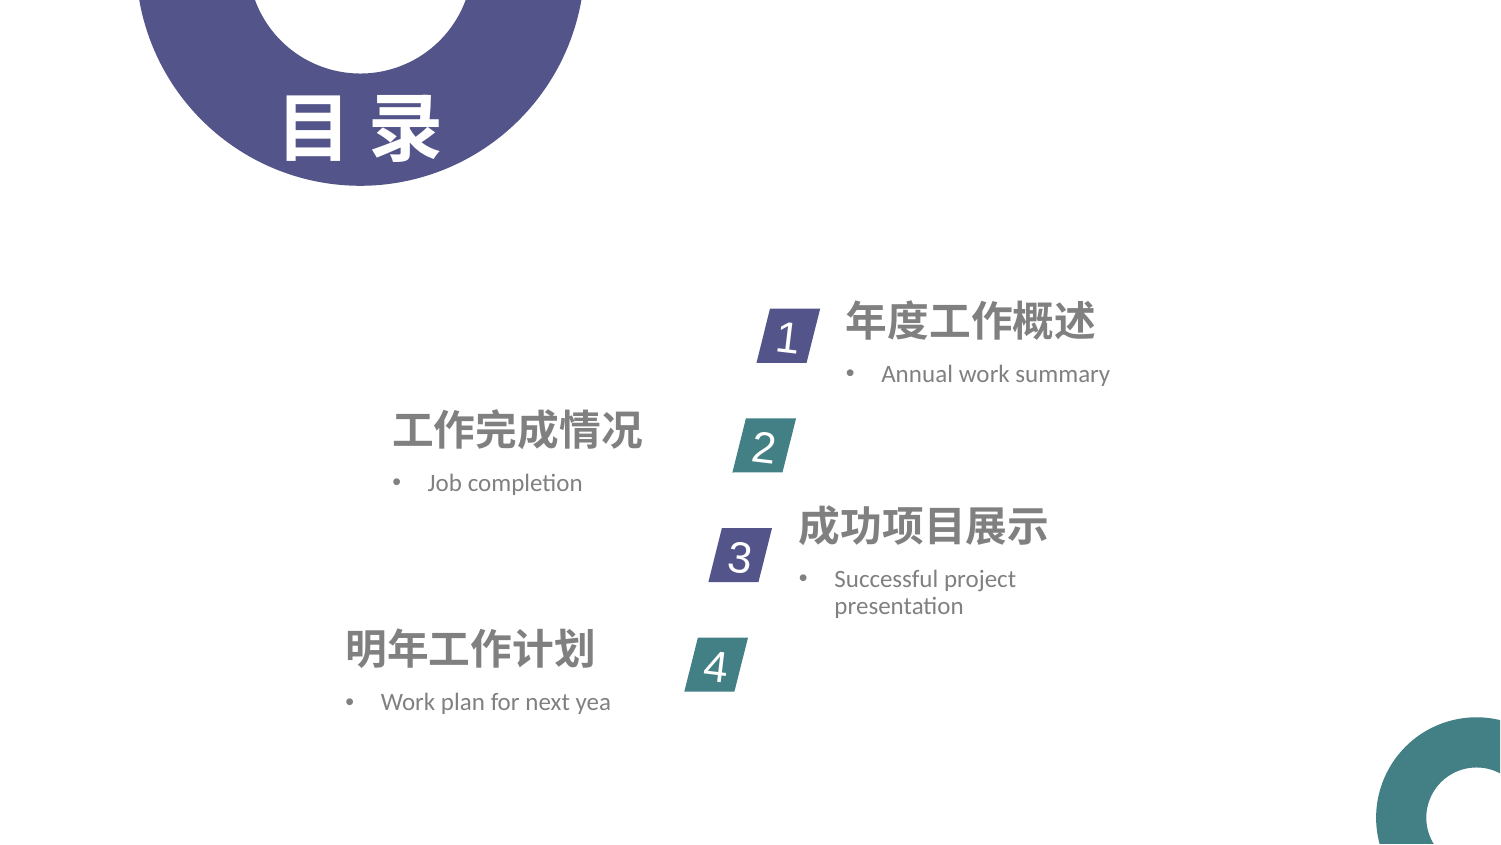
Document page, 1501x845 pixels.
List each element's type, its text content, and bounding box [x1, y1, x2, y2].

text_box [1375, 716, 1501, 844]
text_box [138, 0, 583, 146]
text_box 1 [756, 308, 821, 363]
text_box 目 录 [230, 74, 491, 176]
text_box 成功项目展示 Successful project presentation [798, 505, 1143, 621]
text_box 年度工作概述 Annual work summary [845, 300, 1190, 388]
text_box 4 [684, 637, 748, 692]
text_box 2 [732, 418, 797, 473]
text_box 3 [708, 528, 773, 583]
text_box 明年工作计划 Work plan for next yea [345, 628, 680, 717]
text_box 工作完成情况 Job completion [392, 409, 727, 498]
text_box [291, 176, 430, 187]
